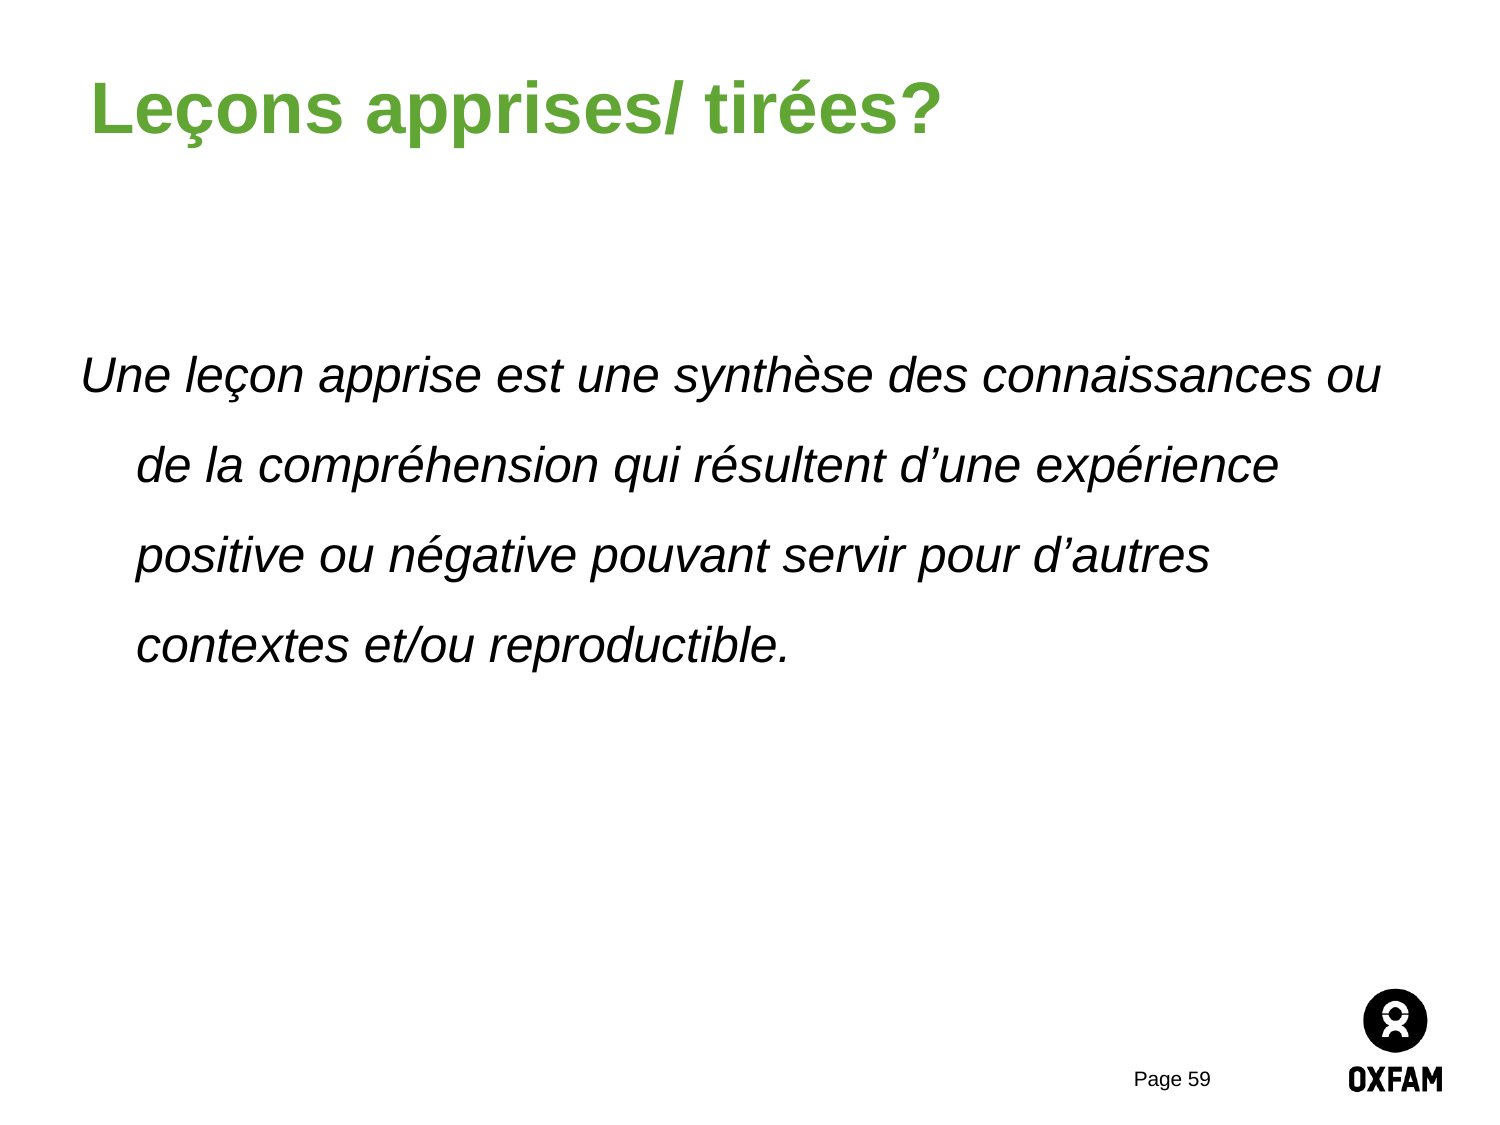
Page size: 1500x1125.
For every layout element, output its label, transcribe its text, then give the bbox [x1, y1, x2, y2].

title Leçons apprises/ tirées? [74, 44, 1426, 164]
picture [1345, 985, 1445, 1095]
list Une leçon apprise est une synthèse des connaissances ou de la compréhension qui résultent d’une expérience positive ou négative pouvant servir pour d’autres contextes et/ou reproductible. [64, 231, 1416, 934]
